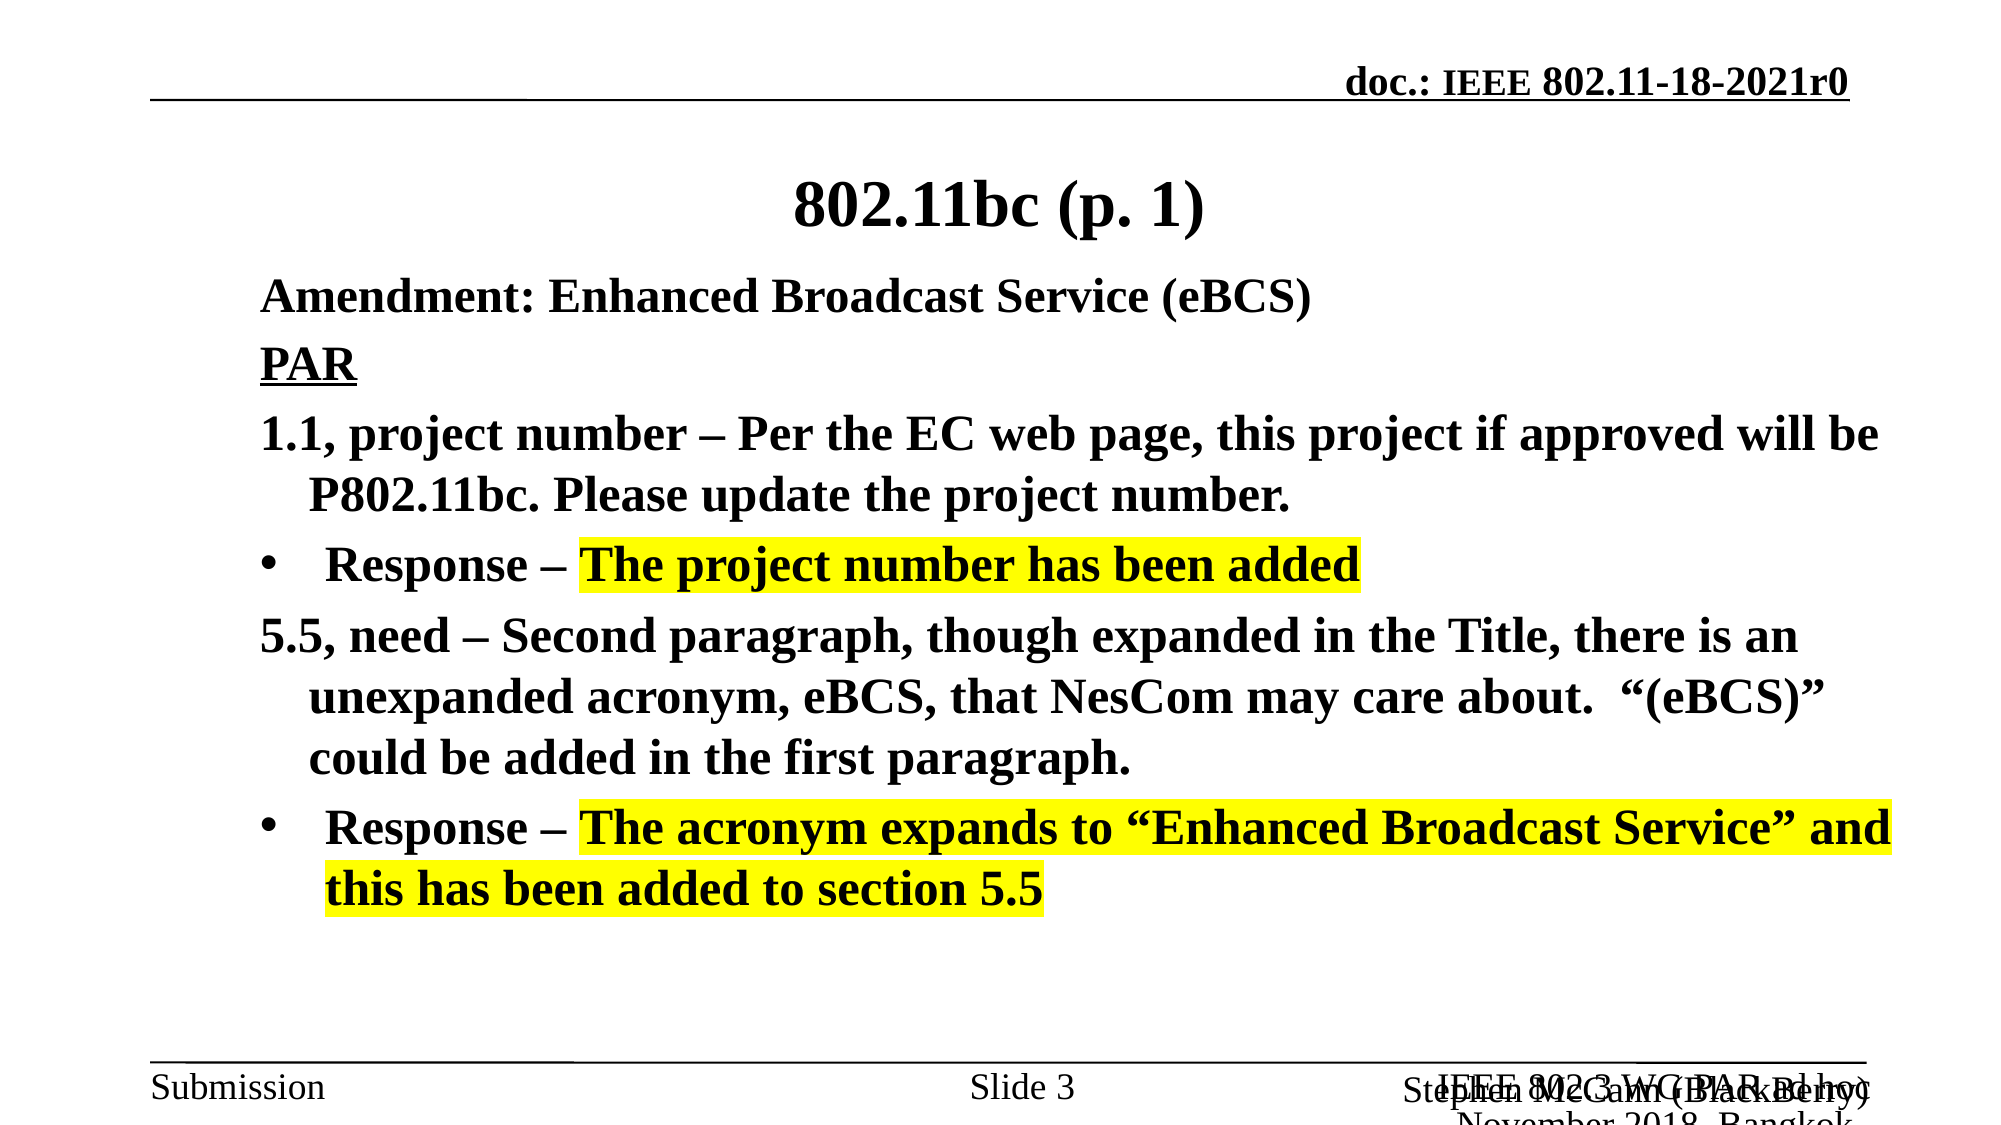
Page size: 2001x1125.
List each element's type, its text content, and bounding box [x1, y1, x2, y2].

slide_number 3 [950, 1061, 1095, 1125]
footer Stephen McCann (BlackBerry) [1212, 1064, 1870, 1118]
list Amendment: Enhanced Broadcast Service (eBCS) PAR 1.1, project number – Per the EC web page, this project if approved will be P802.11bc. Please update the project number. Response – The project number has been added 5.5, need – Second paragraph, though expanded in the Title, there is an unexpanded acronym, eBCS, that NesCom may care about. “(eBCS)” could be added in the first paragraph. Response – The acronym expands to “Enhanced Broadcast Service” and this has been added to section 5.5 [244, 255, 1945, 931]
title 802.11bc (p. 1) [149, 112, 1850, 288]
footer IEEE 802.3 WG PAR ad hoc, November 2018, Bangkok, Thailand [1436, 1061, 1881, 1108]
